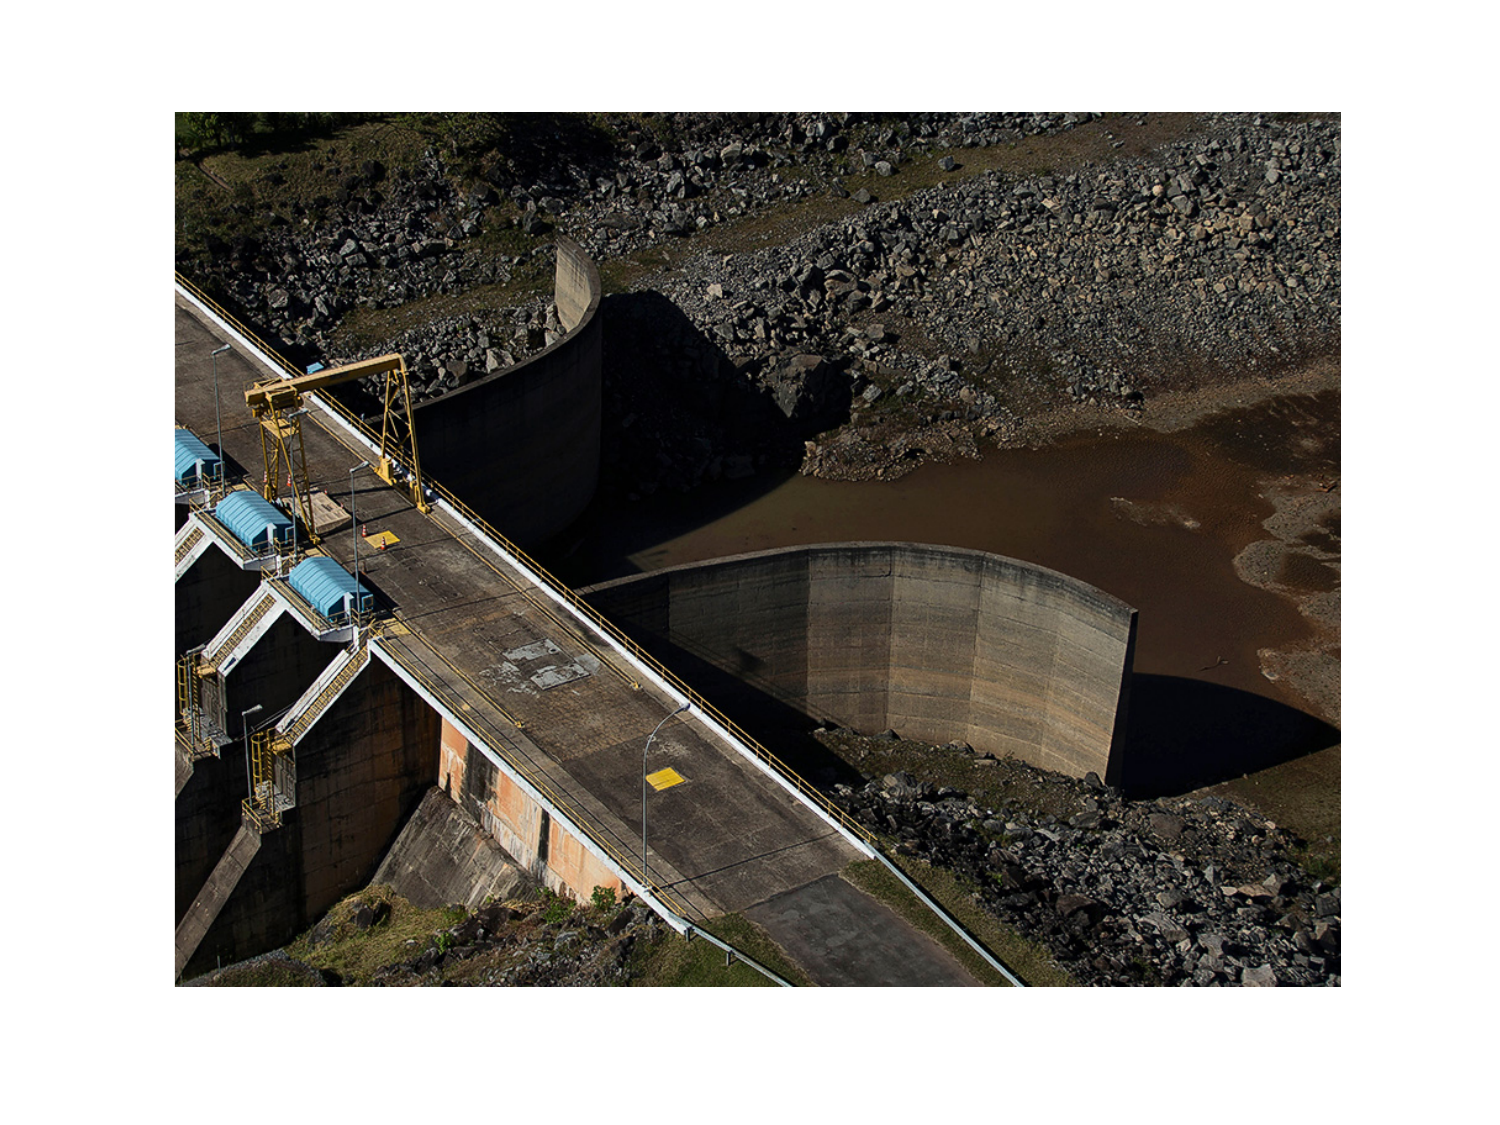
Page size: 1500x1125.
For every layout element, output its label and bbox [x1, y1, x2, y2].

picture [174, 112, 1342, 988]
